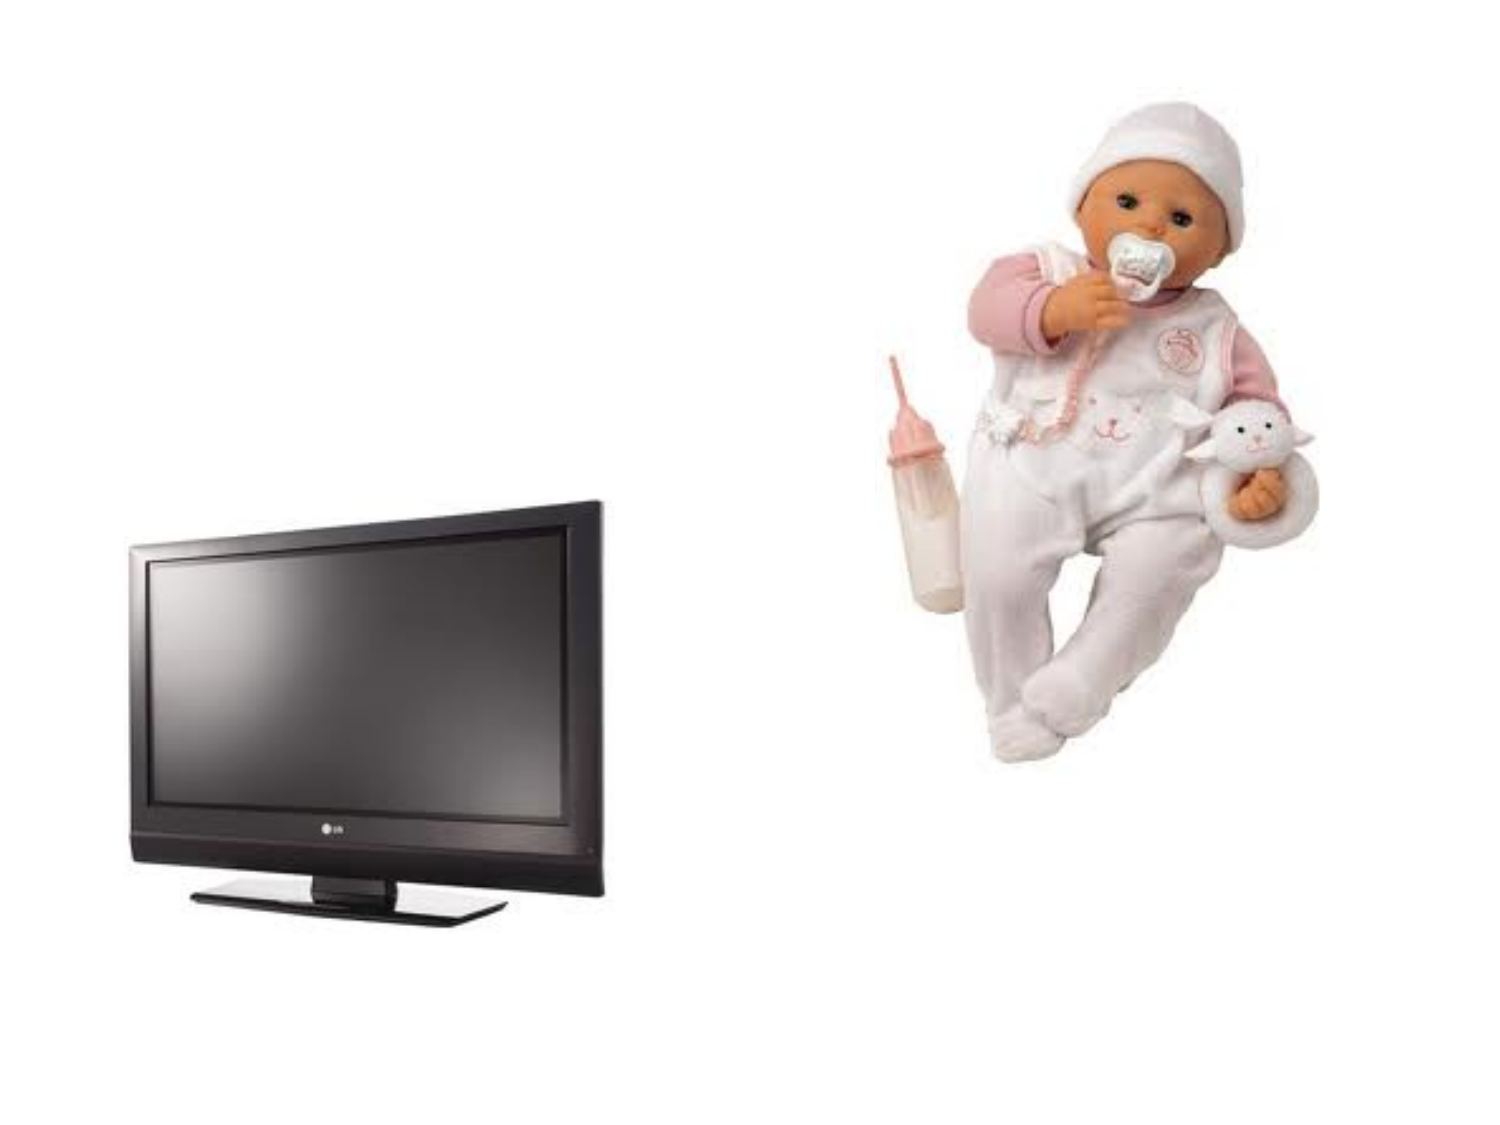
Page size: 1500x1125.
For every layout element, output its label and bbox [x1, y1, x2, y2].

picture [87, 462, 651, 960]
picture [874, 87, 1335, 787]
